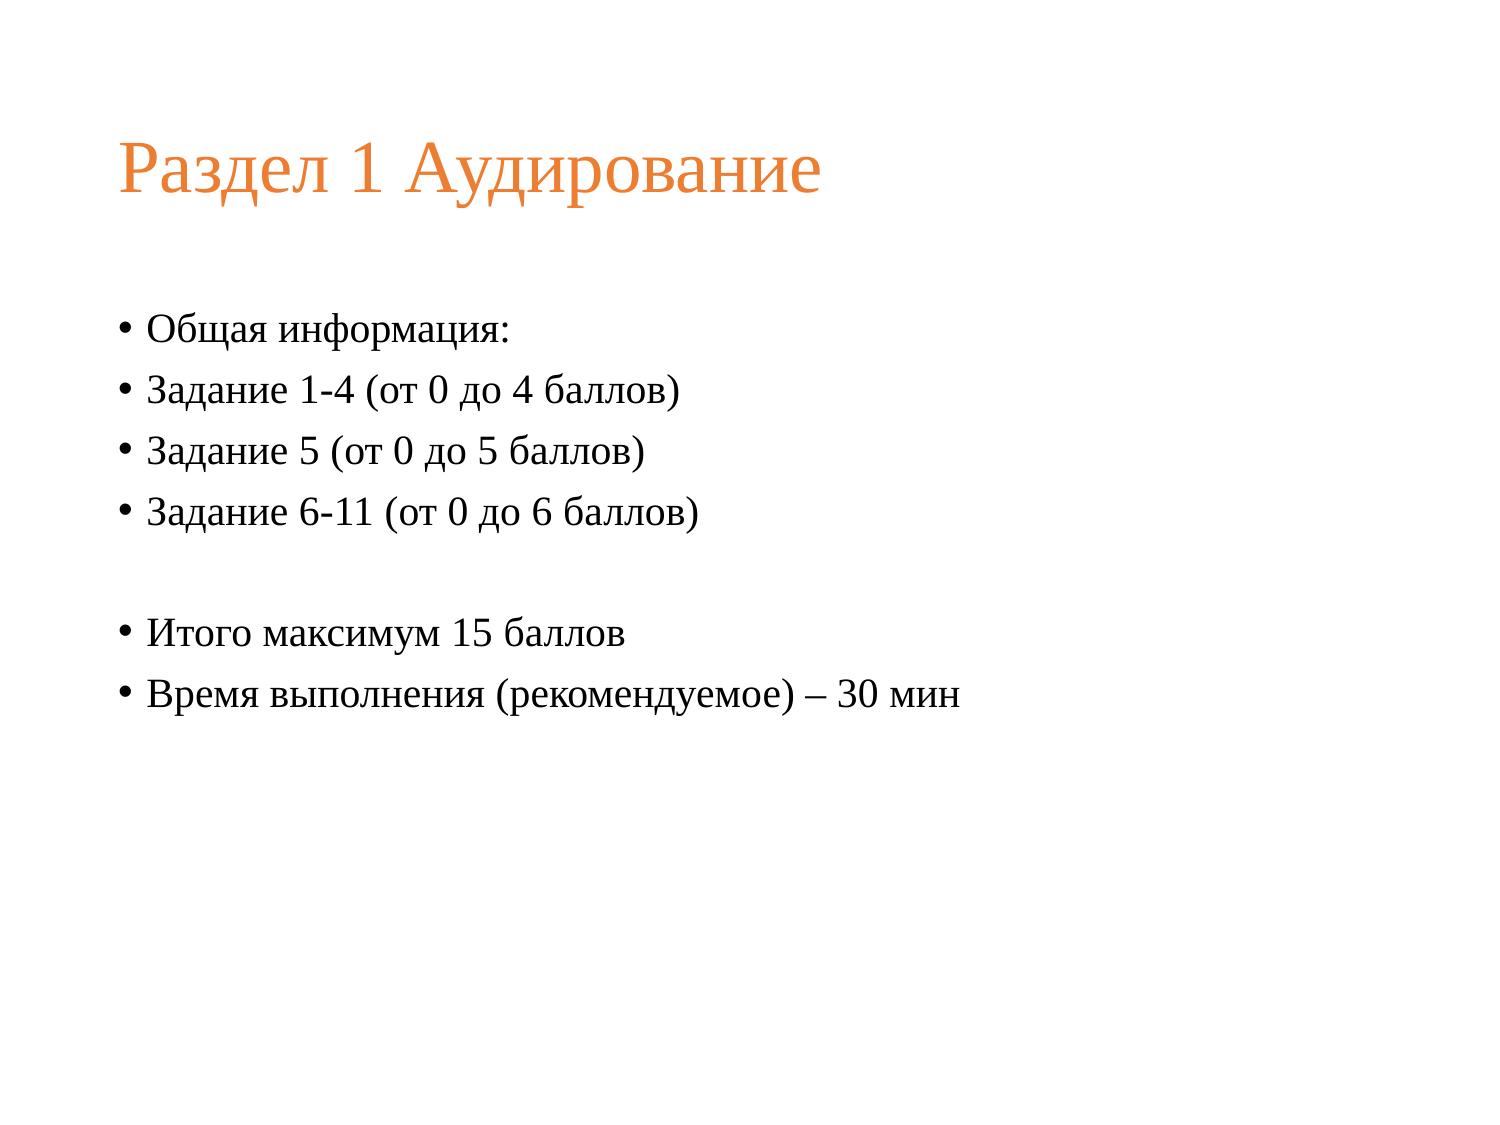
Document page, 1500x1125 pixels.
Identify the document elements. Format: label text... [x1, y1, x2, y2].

title Раздел 1 Аудирование [103, 59, 1397, 278]
list Общая информация: Задание 1-4 (от 0 до 4 баллов) Задание 5 (от 0 до 5 баллов) Задание 6-11 (от 0 до 6 баллов) Итого максимум 15 баллов Время выполнения (рекомендуемое) – 30 мин [103, 299, 1397, 1014]
